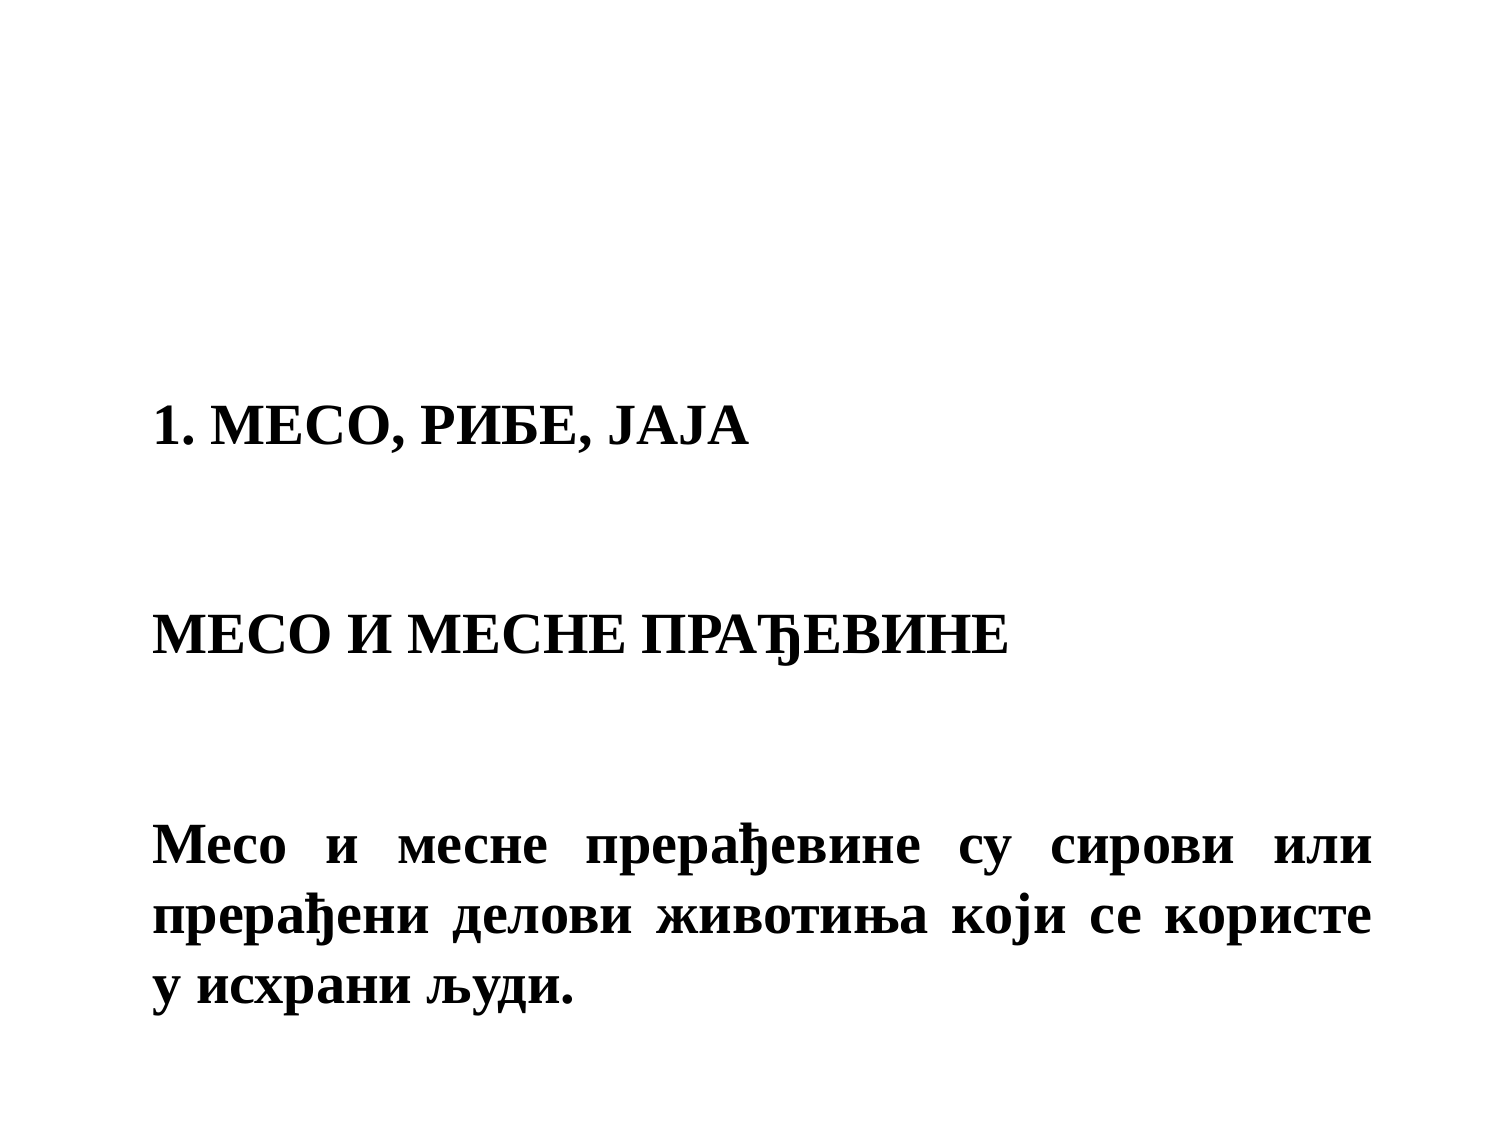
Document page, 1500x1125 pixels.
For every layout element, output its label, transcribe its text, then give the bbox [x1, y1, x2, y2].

text_box 1. МЕСО, РИБЕ, ЈАЈА МЕСО И МЕСНЕ ПРАЂЕВИНЕ Месо и месне прерађевине су сирови или прерађени делови животиња који се користе у исхрани људи. [137, 378, 1388, 1083]
